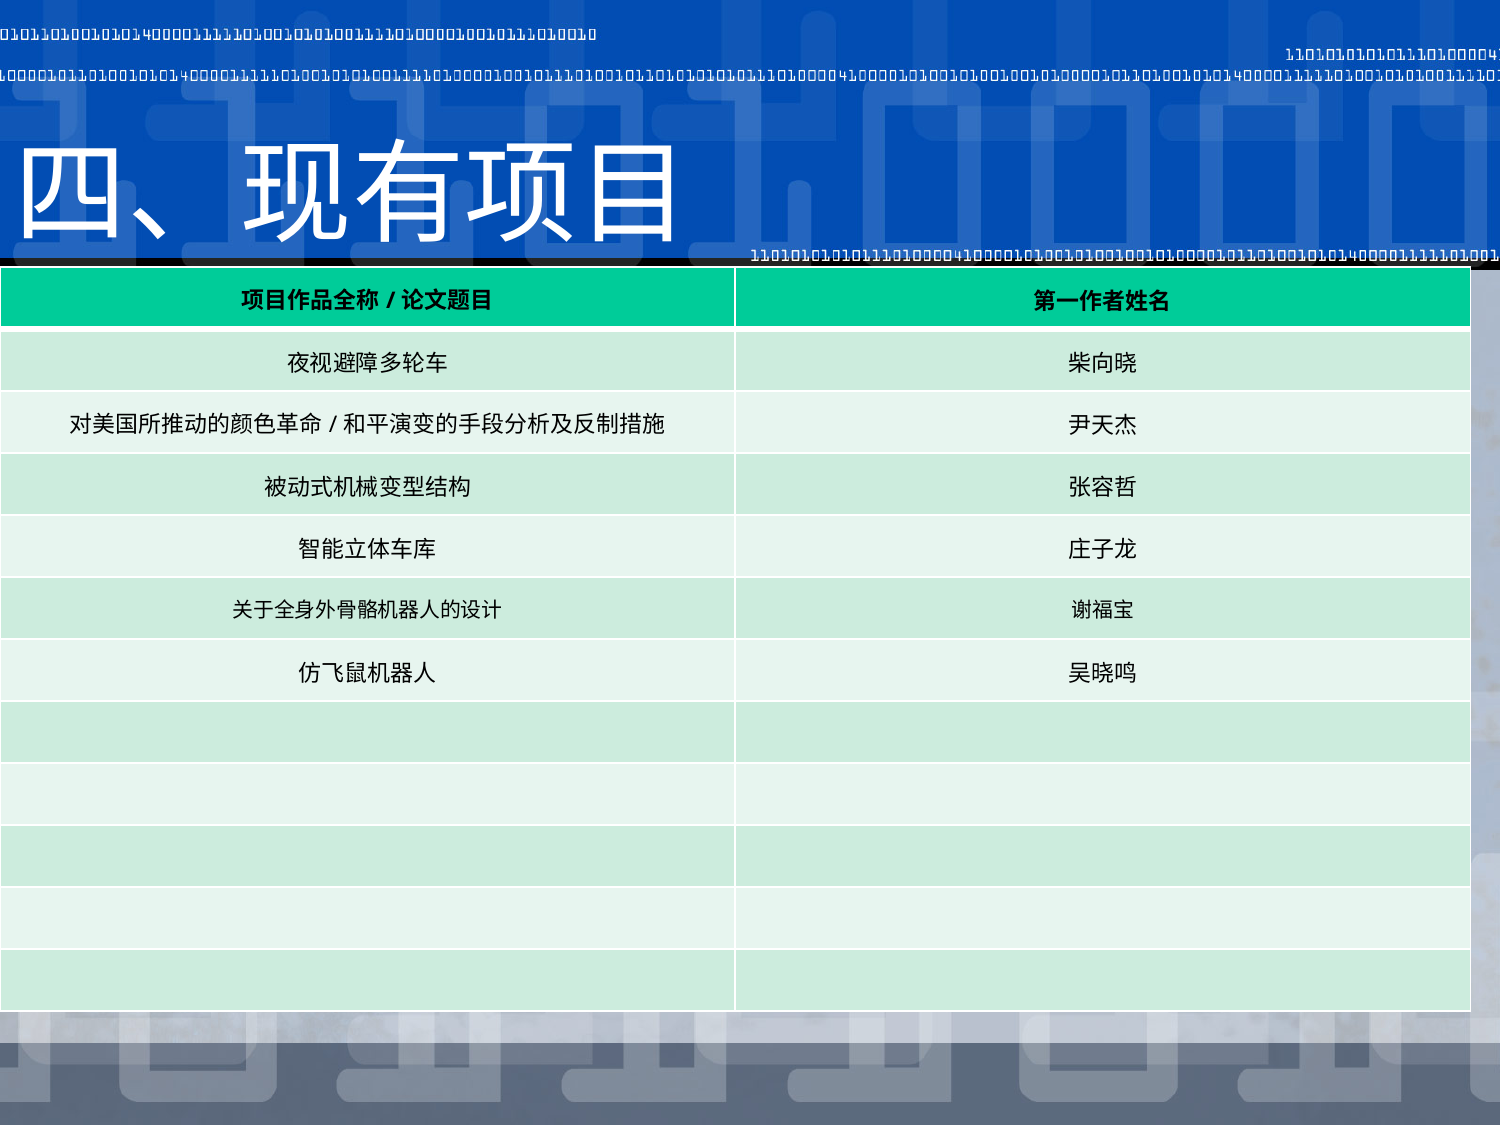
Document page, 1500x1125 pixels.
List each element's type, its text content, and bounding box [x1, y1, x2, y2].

table_cell [736, 950, 1470, 1010]
table_cell [1, 950, 734, 1010]
table_cell [1, 826, 734, 886]
table_cell [1, 702, 734, 762]
table_cell [736, 764, 1470, 824]
table_cell 张容哲 [736, 454, 1470, 514]
table_cell [736, 702, 1470, 762]
table_cell [736, 826, 1470, 886]
table_cell 谢福宝 [736, 578, 1470, 638]
table_cell 柴向晓 [736, 332, 1470, 390]
text_box 四、现有项目 [0, 113, 1500, 214]
table_cell 吴晓鸣 [736, 640, 1470, 700]
table_cell 对美国所推动的颜色革命/和平演变的手段分析及反制措施 [1, 392, 734, 452]
picture [0, 0, 1500, 113]
table_header 第一作者姓名 [736, 268, 1470, 326]
picture [0, 214, 1500, 1125]
table_cell 关于全身外骨骼机器人的设计 [1, 578, 734, 638]
table_header 项目作品全称/论文题目 [1, 268, 734, 326]
table_cell [1, 764, 734, 824]
table_cell 庄子龙 [736, 516, 1470, 576]
table_cell 仿飞鼠机器人 [1, 640, 734, 700]
table_cell 被动式机械变型结构 [1, 454, 734, 514]
table_cell 尹天杰 [736, 392, 1470, 452]
table_cell [1, 888, 734, 948]
table_cell [736, 888, 1470, 948]
table_cell 夜视避障多轮车 [1, 332, 734, 390]
table_cell 智能立体车库 [1, 516, 734, 576]
